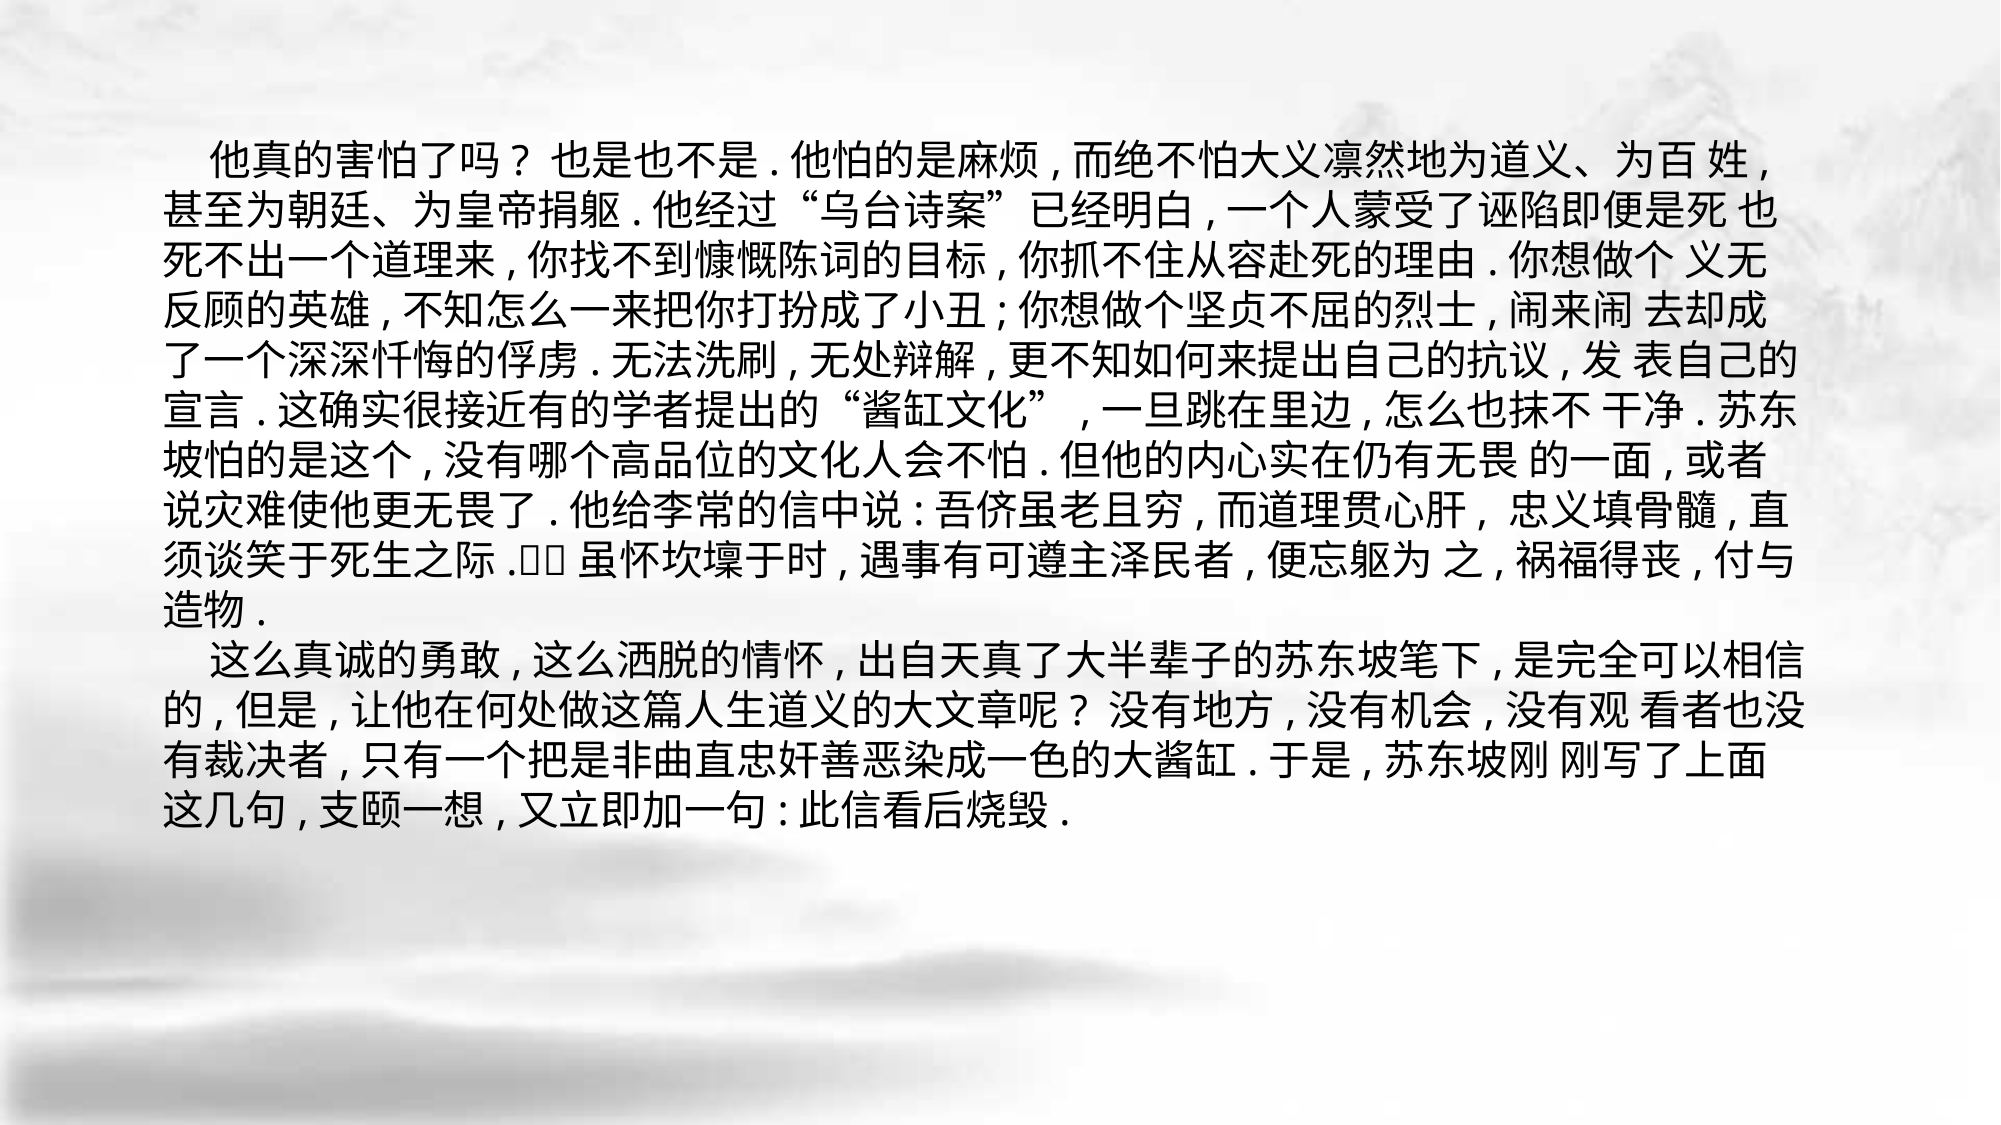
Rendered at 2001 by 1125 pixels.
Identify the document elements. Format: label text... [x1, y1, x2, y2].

text_box 他真的害怕了吗? 也是也不是.他怕的是麻烦,而绝不怕大义凛然地为道义、为百 姓,甚至为朝廷、为皇帝捐躯.他经过“乌台诗案”已经明白,一个人蒙受了诬陷即便是死 也死不出一个道理来,你找不到慷慨陈词的目标,你抓不住从容赴死的理由.你想做个 义无反顾的英雄,不知怎么一来把你打扮成了小丑;你想做个坚贞不屈的烈士,闹来闹 去却成了一个深深忏悔的俘虏.无法洗刷,无处辩解,更不知如何来提出自己的抗议,发 表自己的宣言.这确实很接近有的学者提出的“酱缸文化”,一旦跳在里边,怎么也抹不 干净.苏东坡怕的是这个,没有哪个高品位的文化人会不怕.但他的内心实在仍有无畏 的一面,或者说灾难使他更无畏了.他给李常的信中说:吾侪虽老且穷,而道理贯心肝, 忠义填骨髓,直须谈笑于死生之际.􀆺􀆺虽怀坎壈于时,遇事有可遵主泽民者,便忘躯为 之,祸福得丧,付与造物. 这么真诚的勇敢,这么洒脱的情怀,出自天真了大半辈子的苏东坡笔下,是完全可以相信的,但是,让他在何处做这篇人生道义的大文章呢? 没有地方,没有机会,没有观 看者也没有裁决者,只有一个把是非曲直忠奸善恶染成一色的大酱缸.于是,苏东坡刚 刚写了上面这几句,支颐一想,又立即加一句:此信看后烧毁. [147, 126, 1823, 842]
picture [0, 0, 2001, 1125]
